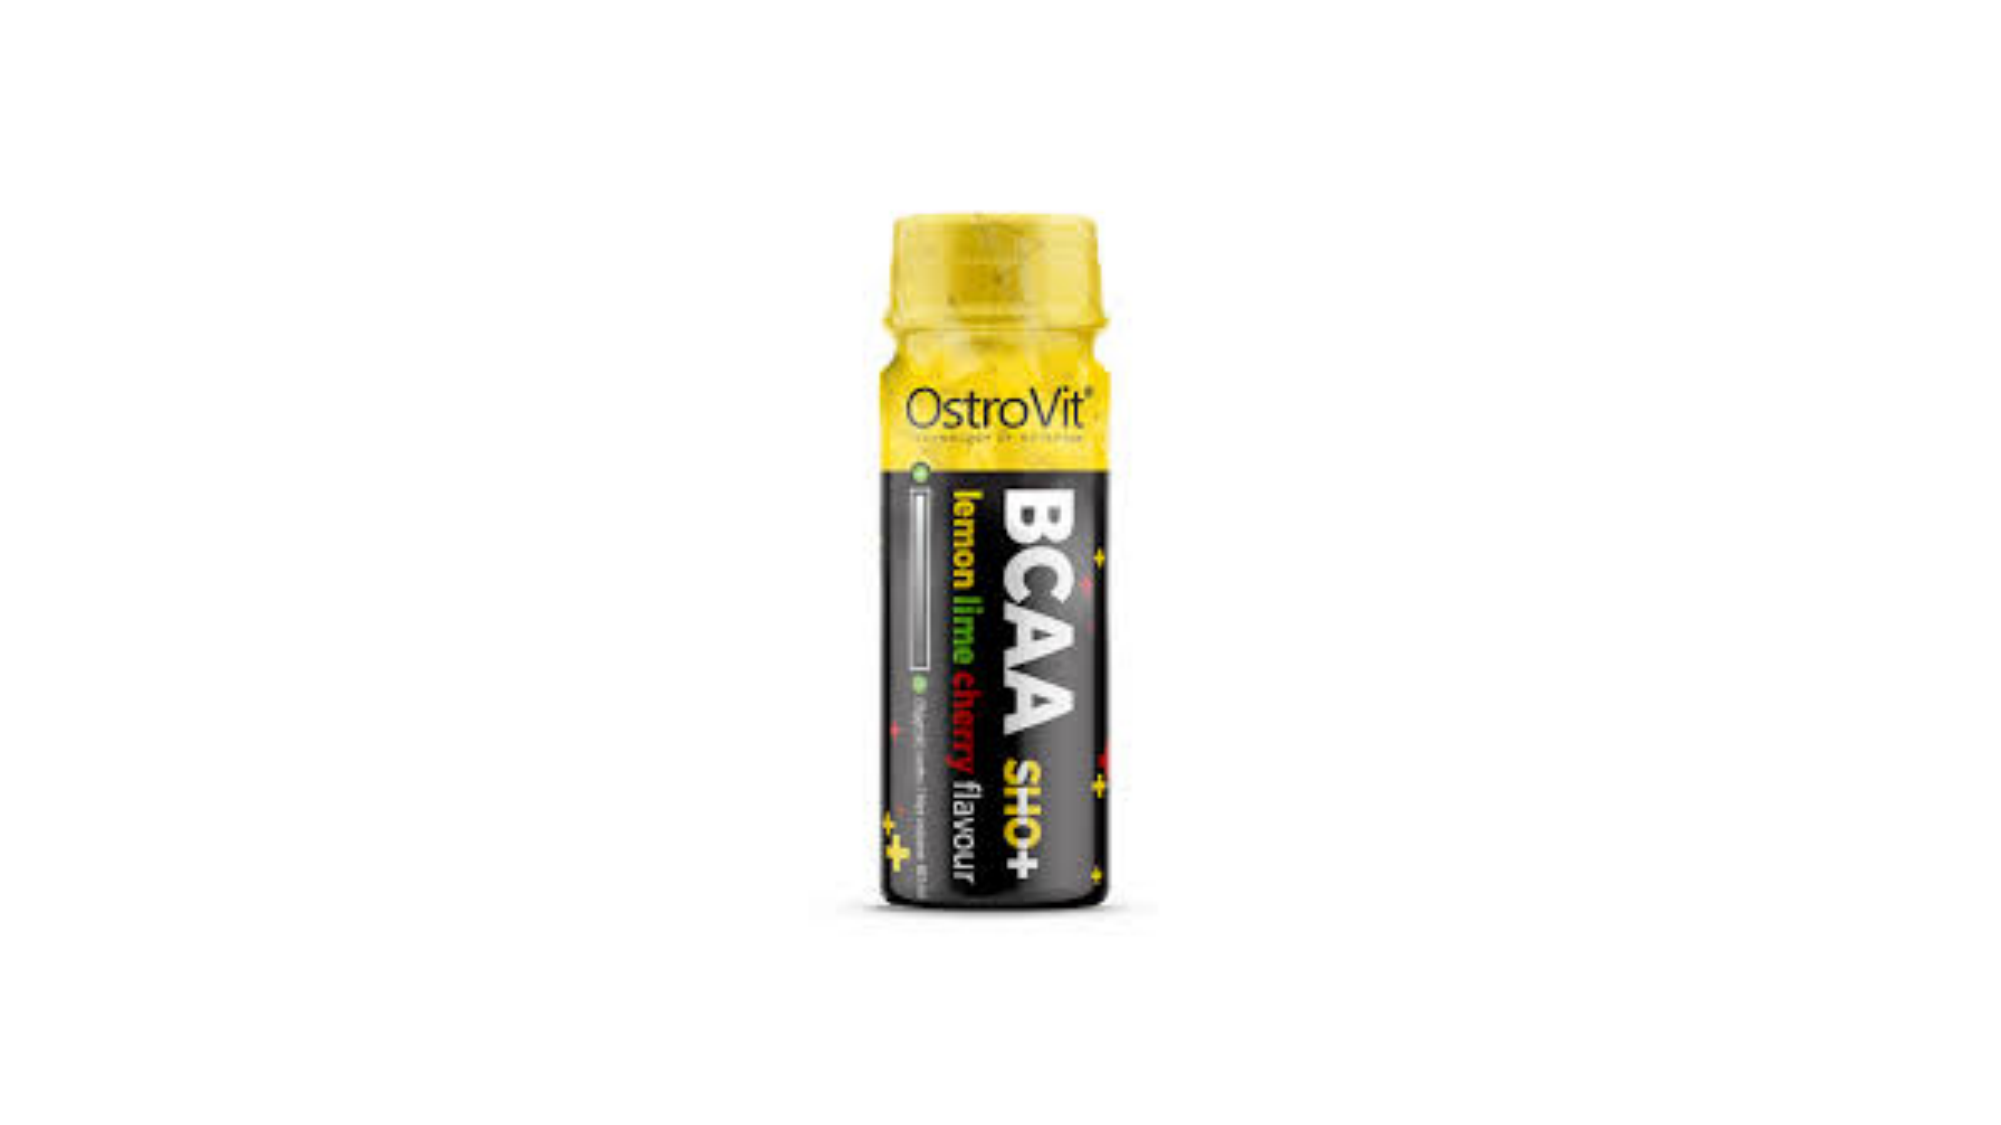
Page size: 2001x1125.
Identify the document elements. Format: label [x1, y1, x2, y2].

picture [623, 185, 1377, 940]
